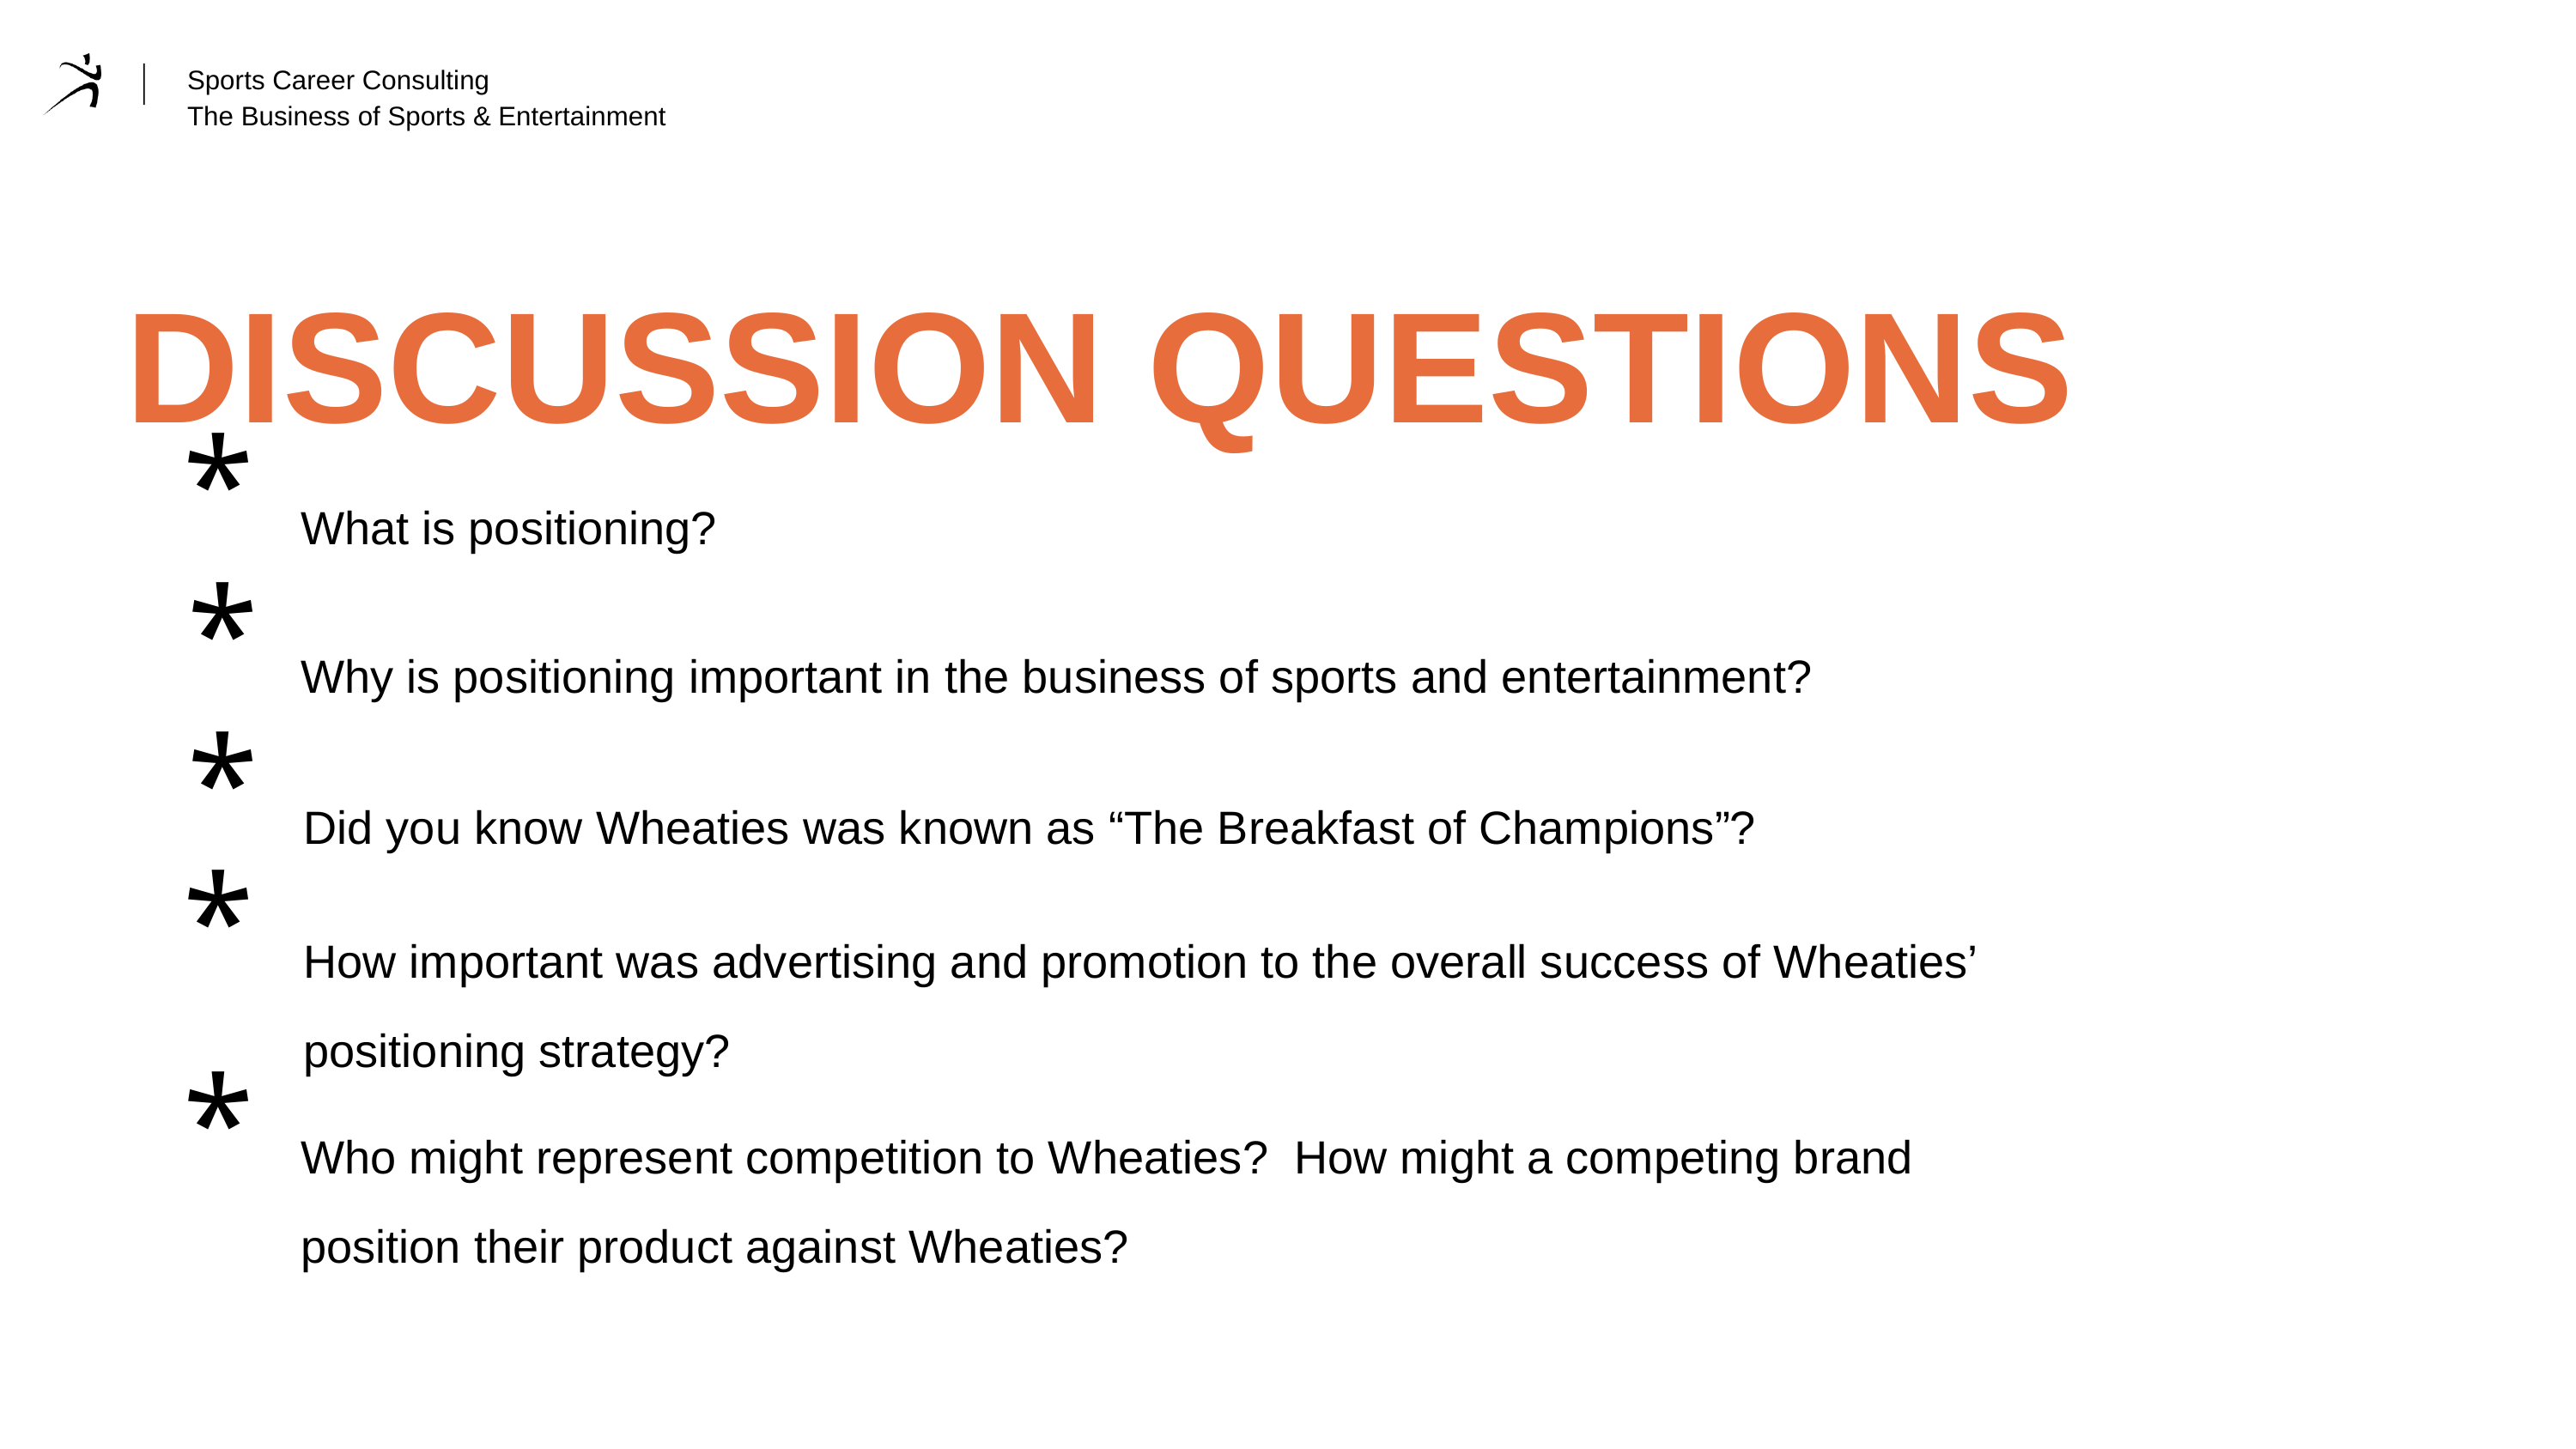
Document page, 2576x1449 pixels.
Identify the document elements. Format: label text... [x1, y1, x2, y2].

text_box * [183, 1040, 275, 1196]
text_box * [187, 700, 279, 856]
text_box Did you know Wheaties was known as “The Breakfast of Champions”? [303, 764, 2004, 854]
text_box What is positioning? [301, 464, 2002, 555]
text_box Why is positioning important in the business of sports and entertainment? [301, 613, 2002, 703]
picture [43, 53, 101, 115]
text_box * [187, 551, 279, 700]
text_box Who might represent competition to Wheaties? How might a competing brand position their product against Wheaties? [301, 1094, 2002, 1273]
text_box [186, 44, 755, 121]
text_box How important was advertising and promotion to the overall success of Wheaties’ positioning strategy? [303, 898, 2004, 1077]
text_box * [183, 839, 275, 994]
text_box DISCUSSION QUESTIONS [125, 188, 2528, 455]
text_box * [183, 455, 275, 557]
